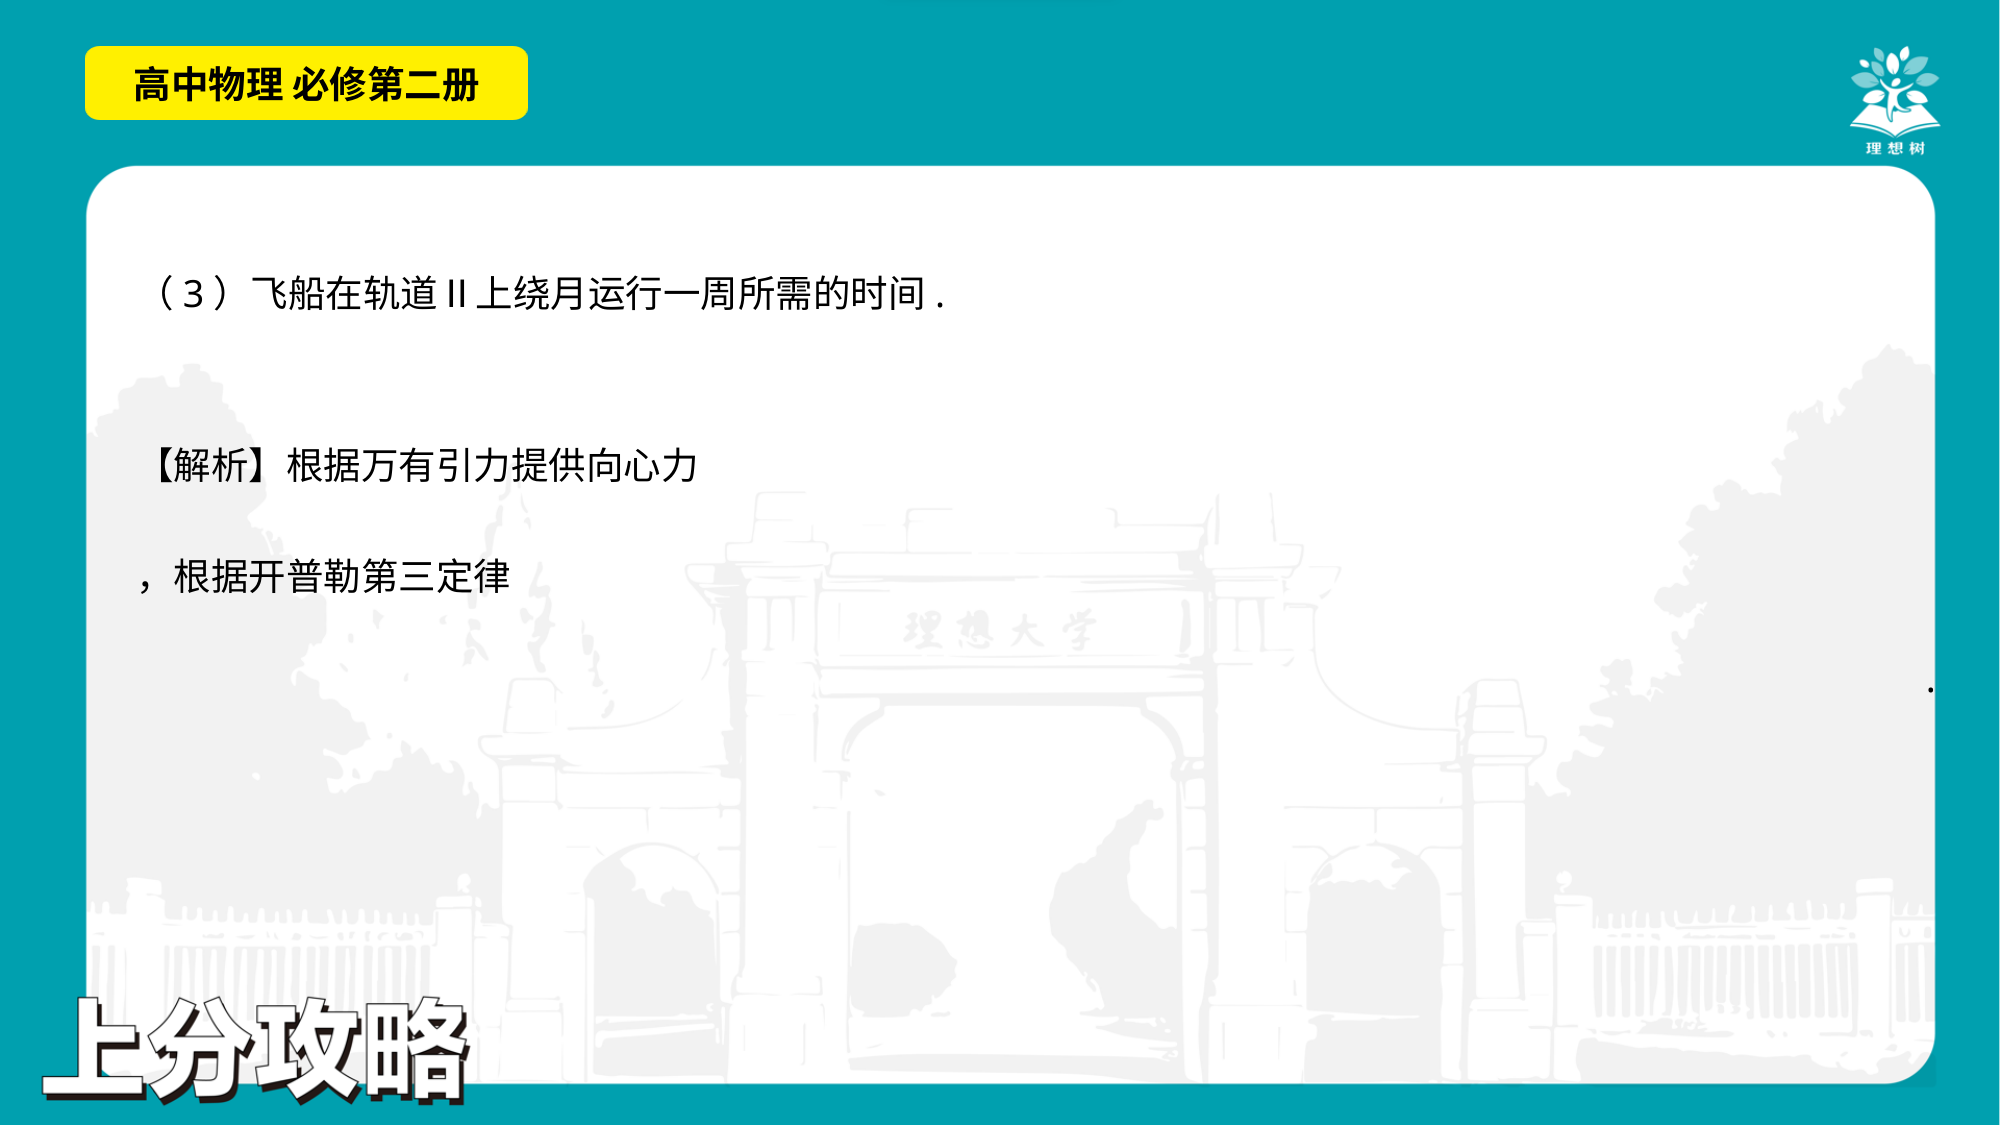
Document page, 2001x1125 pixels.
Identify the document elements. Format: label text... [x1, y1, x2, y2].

text_box （3）飞船在轨道Ⅱ上绕月运行一周所需的时间. [136, 248, 1865, 308]
picture [0, 0, 2000, 1125]
